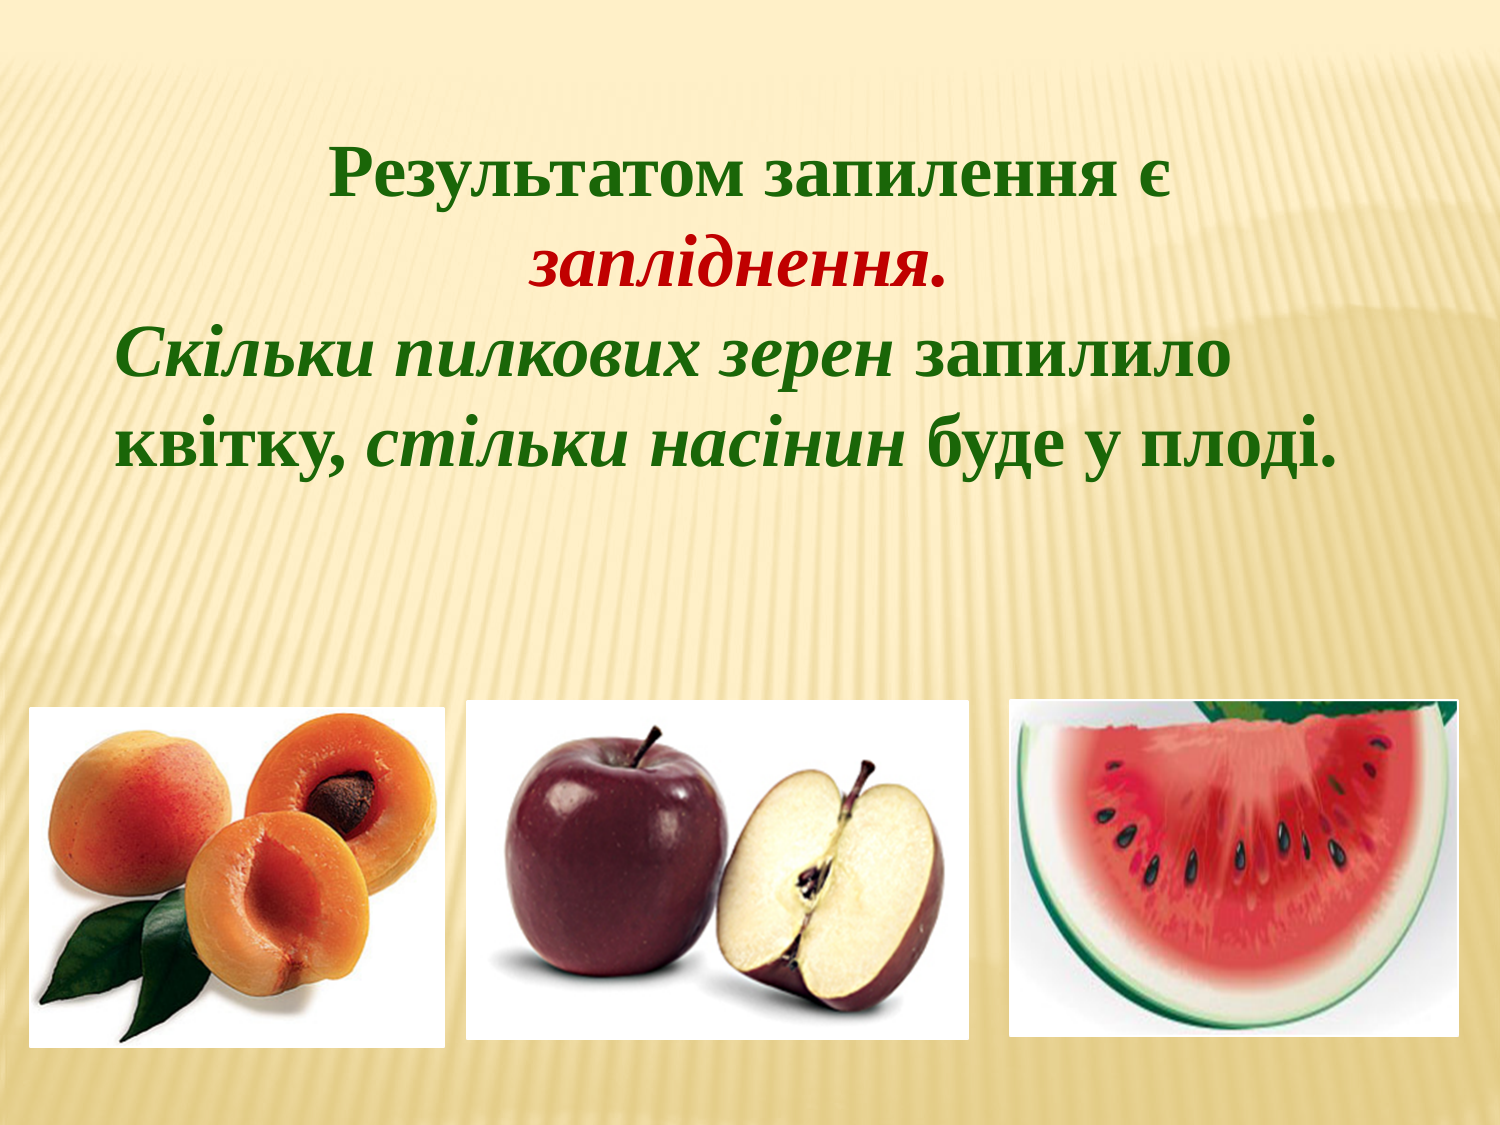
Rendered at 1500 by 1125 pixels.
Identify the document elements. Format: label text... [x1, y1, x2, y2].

picture [29, 707, 445, 1048]
text_box Результатом запилення є запліднення. Скільки пилкових зерен запилило квітку, стільки насінин буде у плоді. [100, 113, 1400, 489]
picture [1009, 699, 1459, 1038]
picture [466, 700, 969, 1040]
